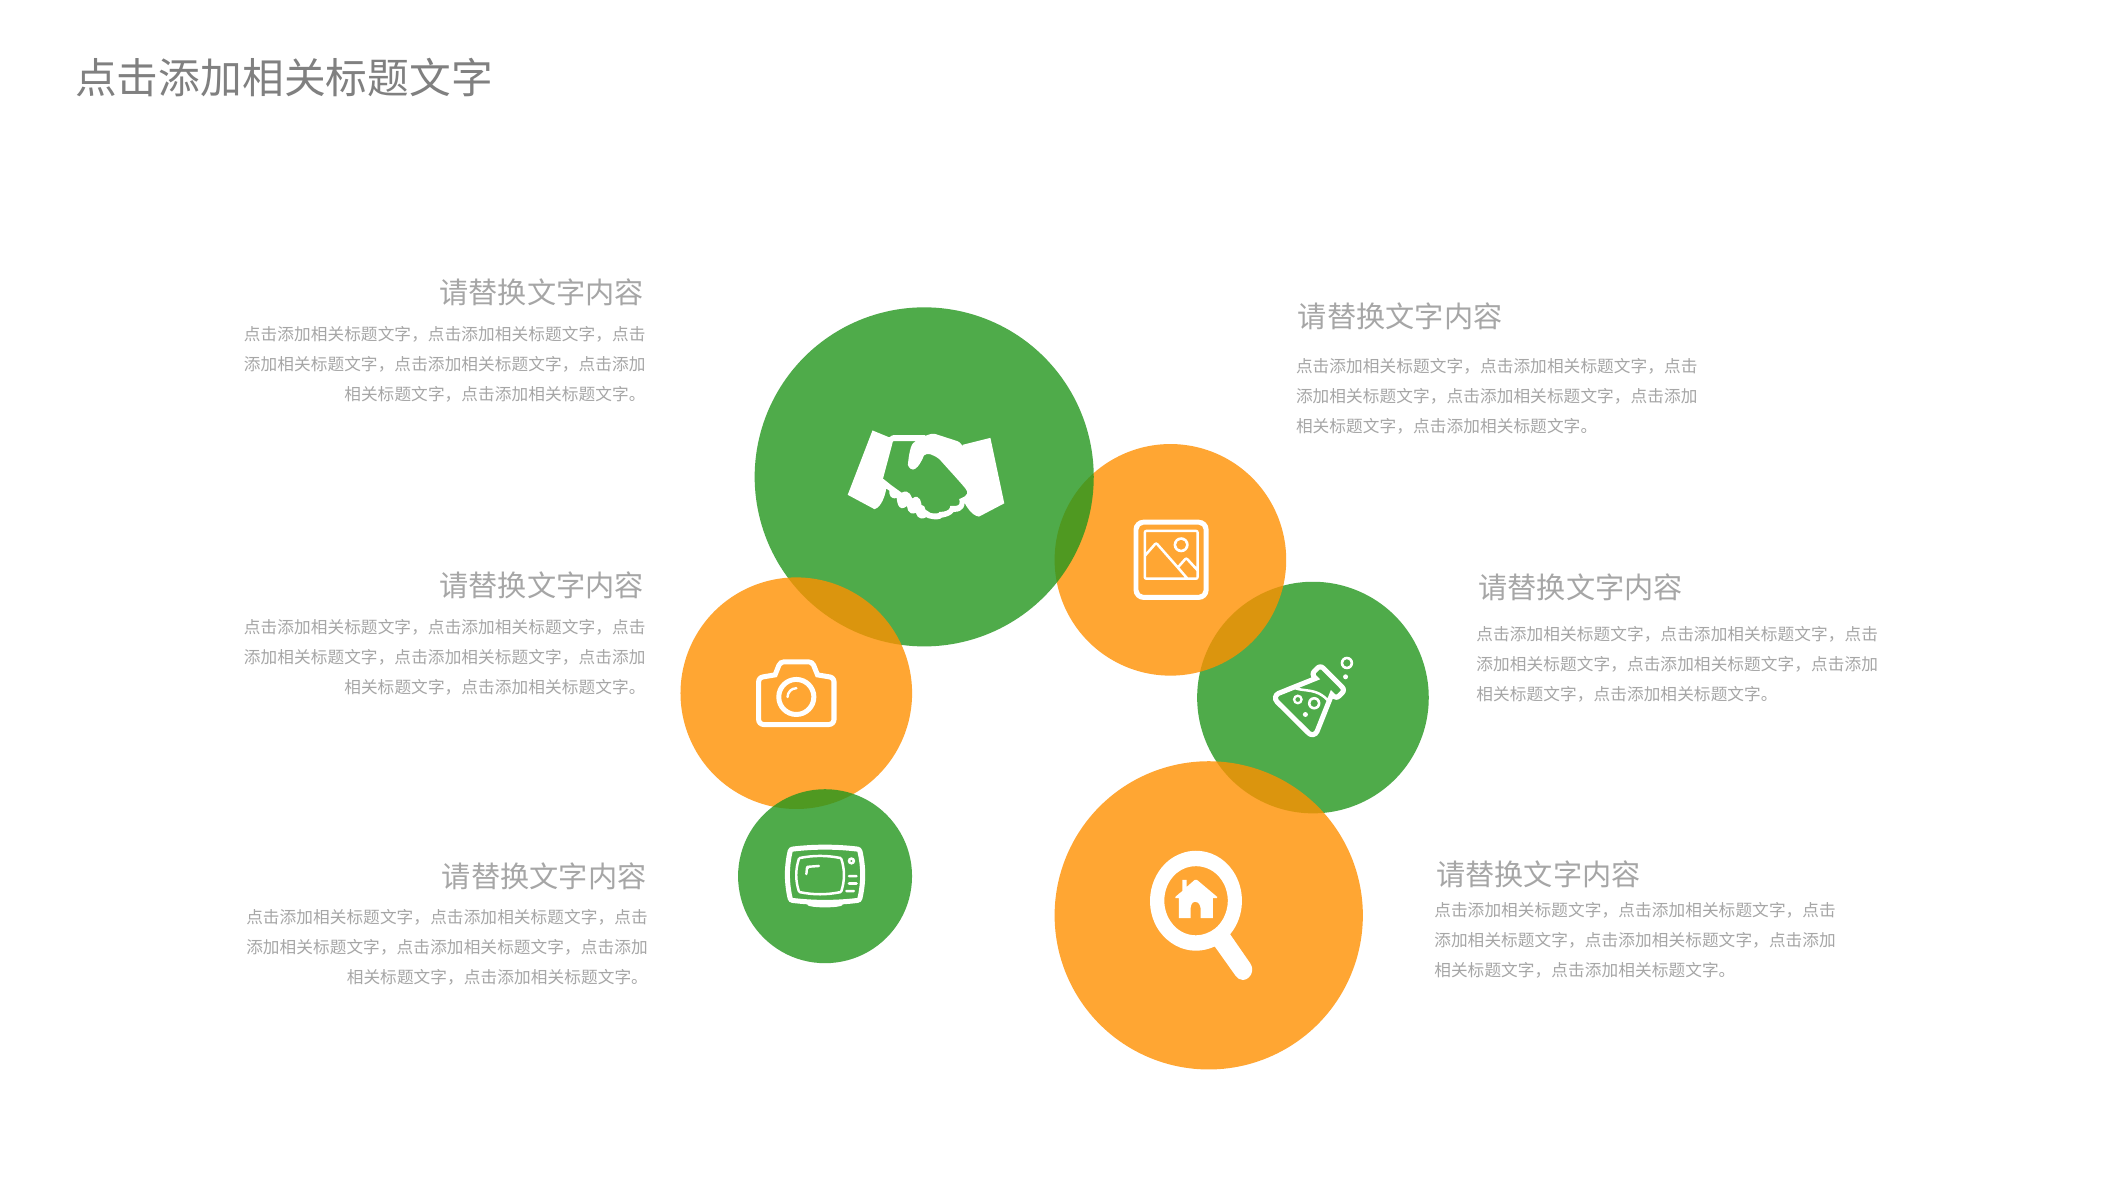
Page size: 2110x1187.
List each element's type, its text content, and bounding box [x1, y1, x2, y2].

text_box 请替换文字内容 [1282, 283, 1681, 341]
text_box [1197, 581, 1429, 814]
text_box 请替换文字内容 [261, 259, 661, 318]
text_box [738, 789, 913, 964]
text_box 点击添加相关标题文字，点击添加相关标题文字，点击添加相关标题文字，点击添加相关标题文字，点击添加相关标题文字，点击添加相关标题文字。 [224, 599, 660, 704]
text_box 请替换文字内容 [263, 843, 663, 901]
text_box 请替换文字内容 [261, 552, 661, 611]
text_box 点击添加相关标题文字，点击添加相关标题文字，点击添加相关标题文字，点击添加相关标题文字，点击添加相关标题文字，点击添加相关标题文字。 [1281, 338, 1717, 443]
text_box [754, 307, 1094, 647]
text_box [1054, 761, 1363, 1070]
text_box 点击添加相关标题文字，点击添加相关标题文字，点击添加相关标题文字，点击添加相关标题文字，点击添加相关标题文字，点击添加相关标题文字。 [1462, 606, 1898, 711]
text_box 点击添加相关标题文字，点击添加相关标题文字，点击添加相关标题文字，点击添加相关标题文字，点击添加相关标题文字，点击添加相关标题文字。 [227, 890, 663, 995]
text_box 请替换文字内容 [1462, 554, 1862, 613]
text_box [1054, 444, 1287, 676]
text_box 请替换文字内容 [1420, 841, 1819, 899]
text_box 点击添加相关标题文字，点击添加相关标题文字，点击添加相关标题文字，点击添加相关标题文字，点击添加相关标题文字，点击添加相关标题文字。 [1420, 883, 1856, 988]
text_box 点击添加相关标题文字 [59, 44, 563, 107]
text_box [680, 577, 913, 809]
text_box 点击添加相关标题文字，点击添加相关标题文字，点击添加相关标题文字，点击添加相关标题文字，点击添加相关标题文字，点击添加相关标题文字。 [224, 306, 660, 411]
